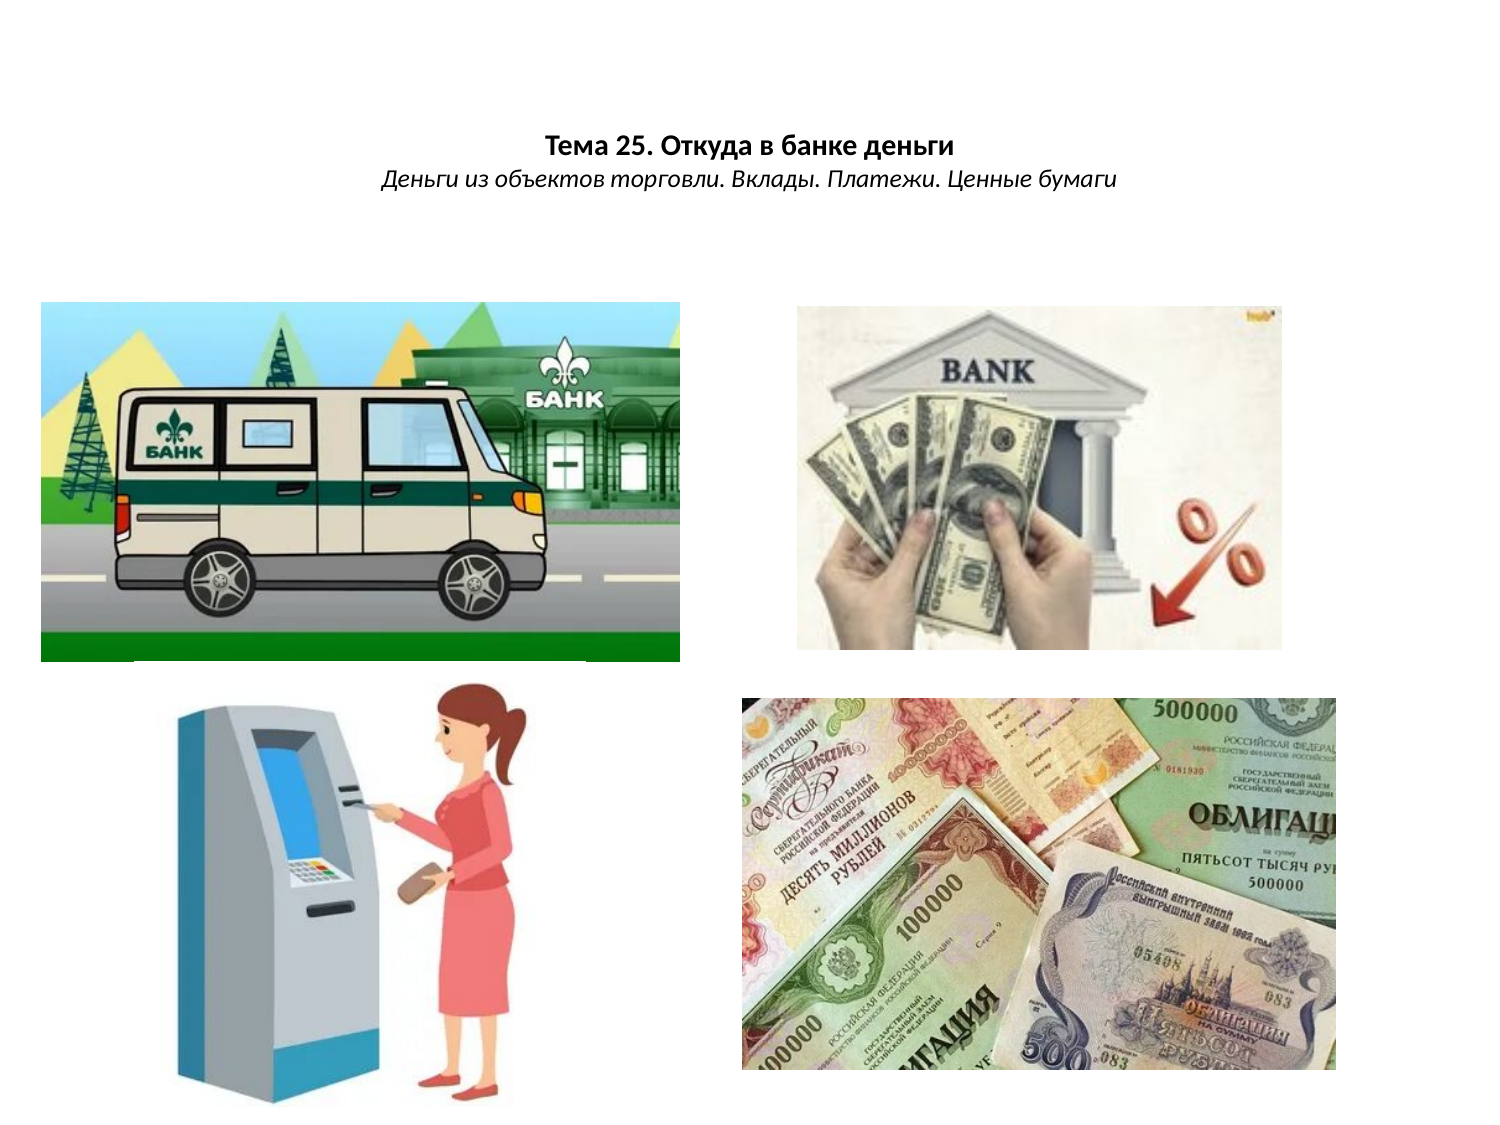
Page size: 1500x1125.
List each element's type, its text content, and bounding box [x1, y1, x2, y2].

title Тема 25. Откуда в банке деньги Деньги из объектов торговли. Вклады. Платежи. Ценные бумаги [75, 45, 1425, 233]
picture [41, 302, 680, 1107]
picture [796, 306, 1282, 650]
picture [742, 698, 1337, 1070]
